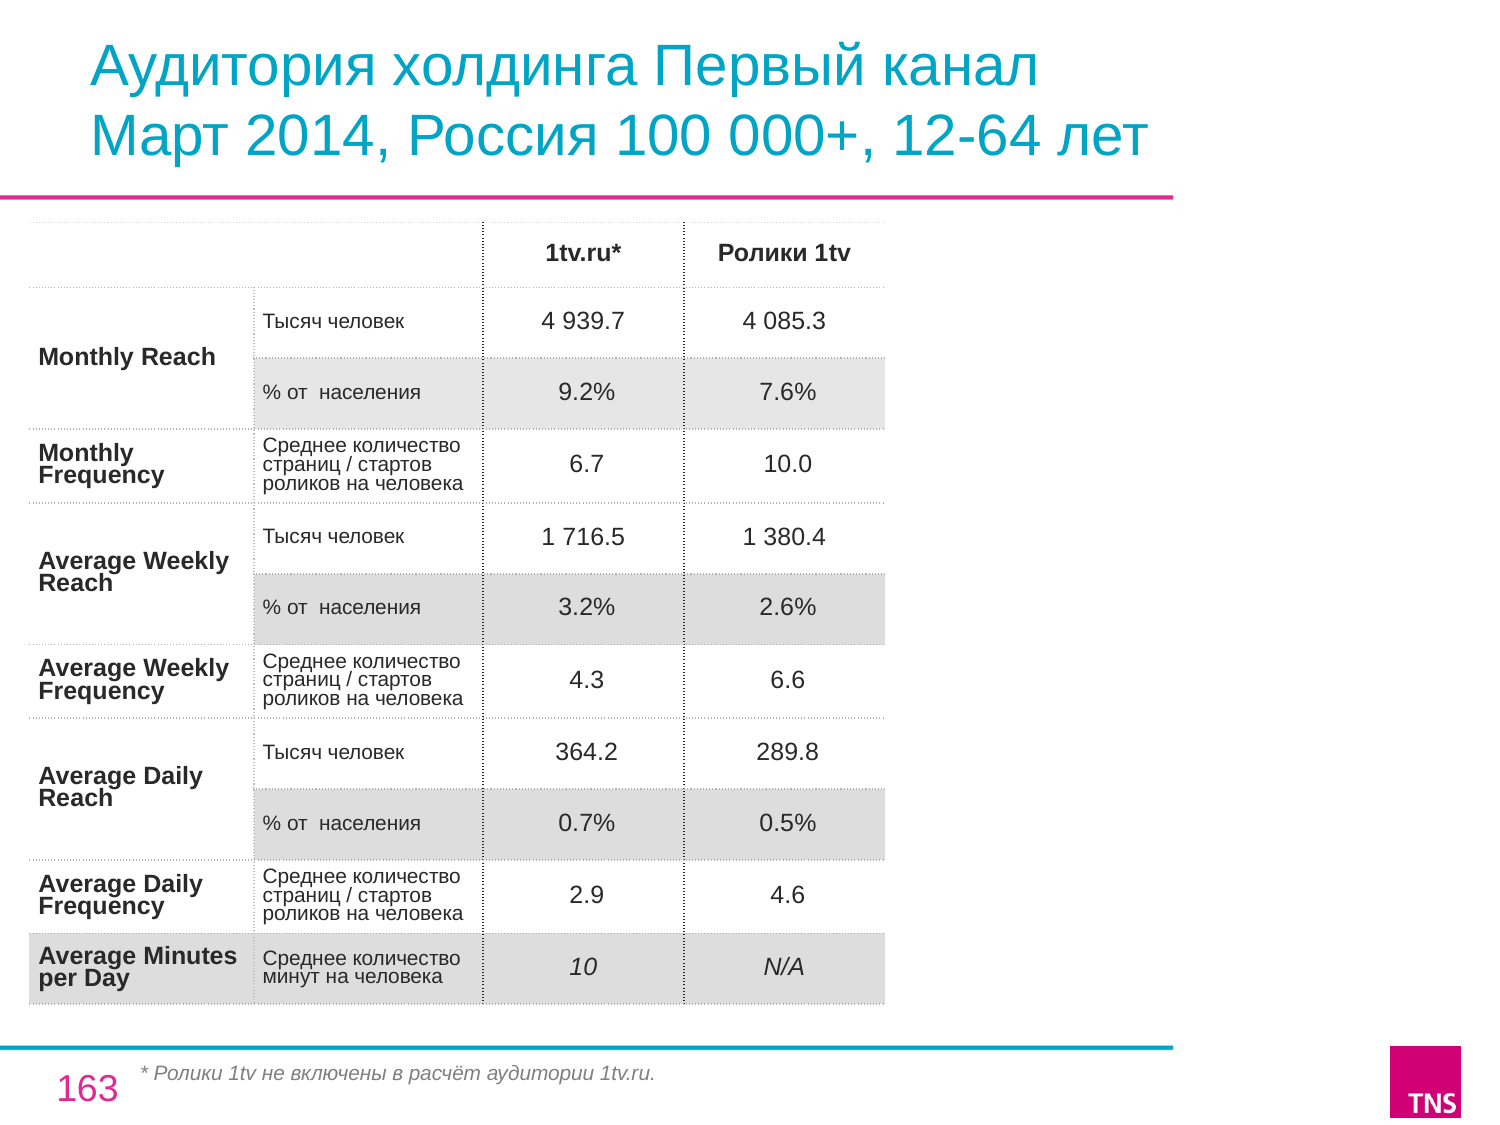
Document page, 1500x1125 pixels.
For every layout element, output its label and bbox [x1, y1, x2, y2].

table_header [29, 223, 885, 287]
picture [0, 0, 1500, 1125]
title [74, 8, 1476, 187]
text_box [124, 1052, 1463, 1092]
slide_number [40, 1055, 392, 1125]
table_cell [29, 287, 885, 1004]
